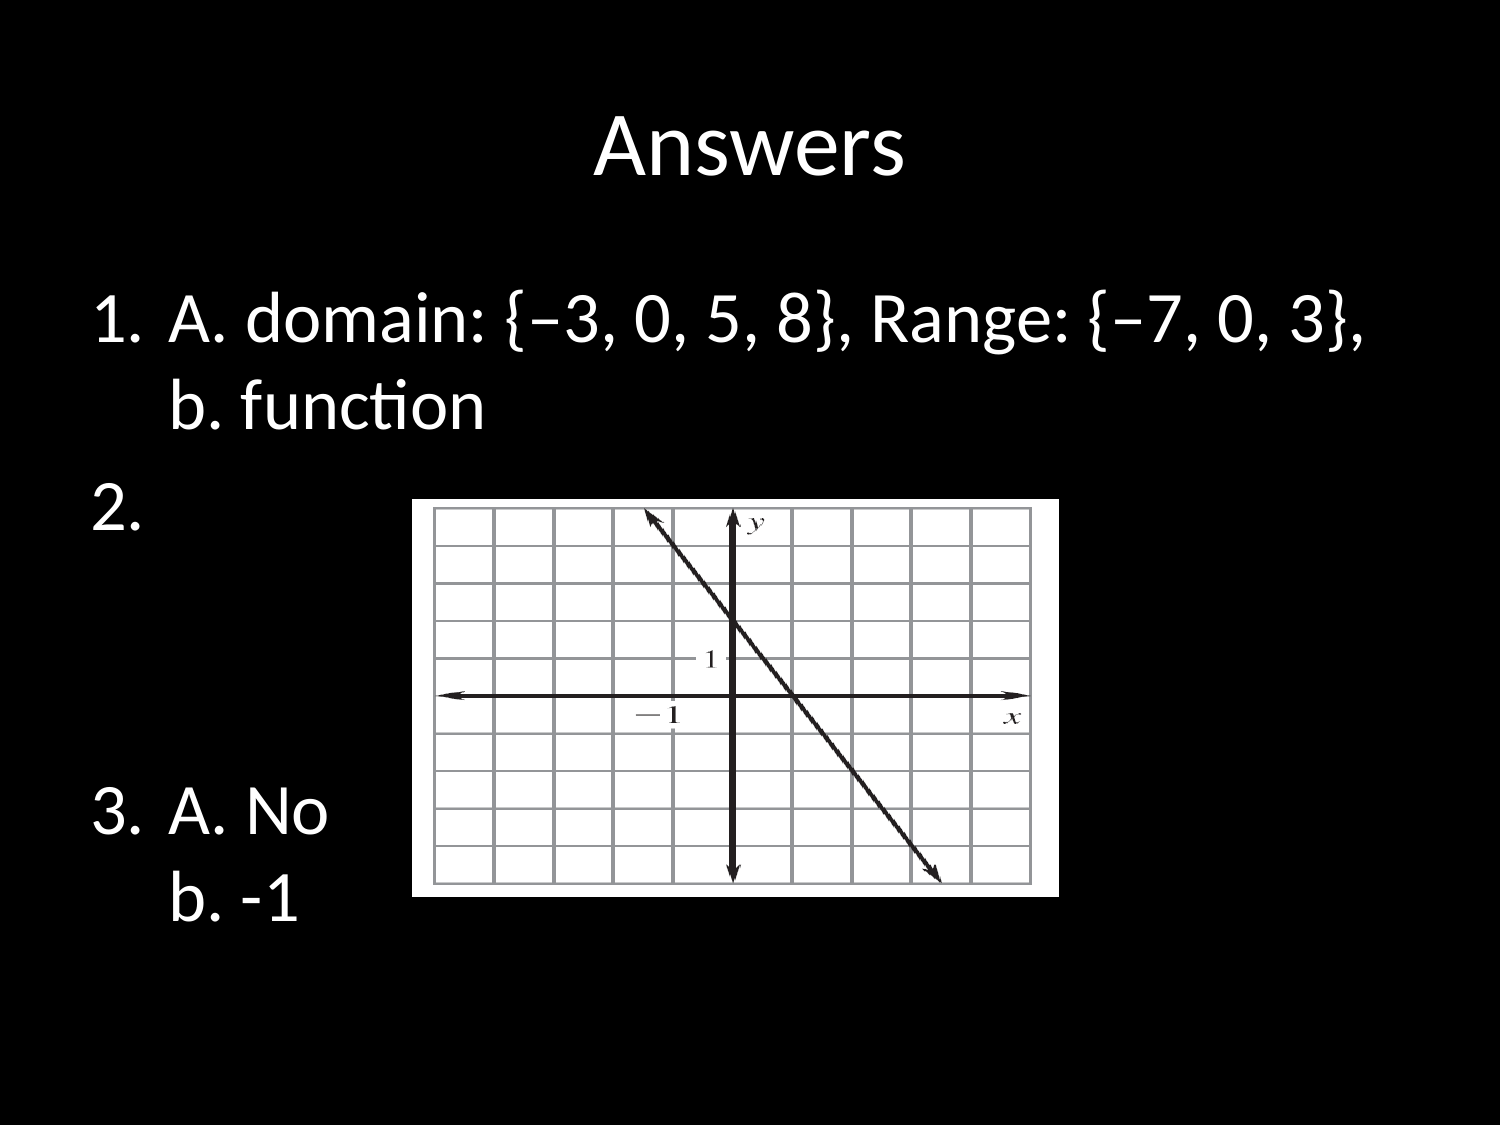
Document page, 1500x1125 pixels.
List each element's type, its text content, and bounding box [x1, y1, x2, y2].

picture [412, 499, 1059, 897]
list A. domain: {–3, 0, 5, 8}, Range: {–7, 0, 3}, b. function A. No b. -1 [75, 262, 1425, 1005]
title Answers [75, 45, 1425, 233]
